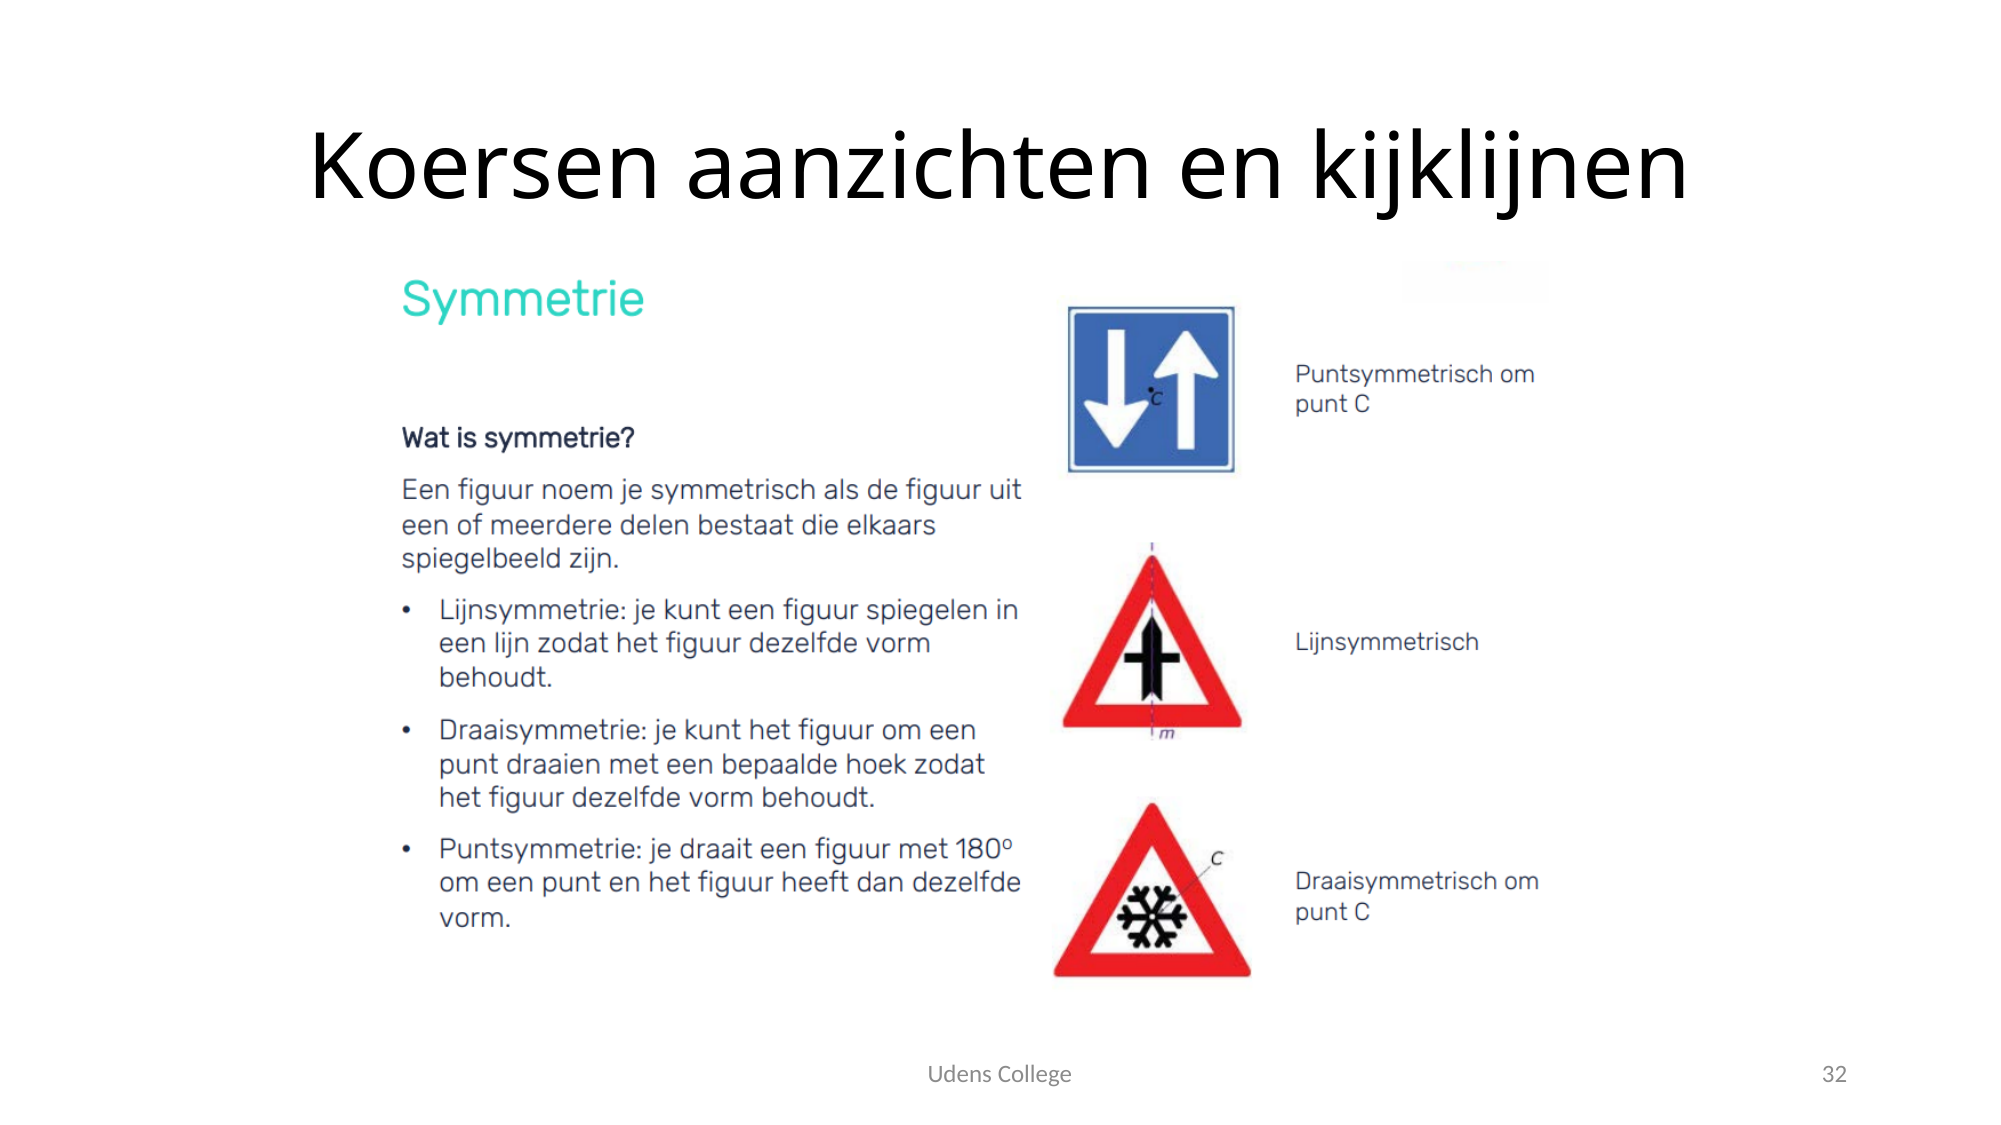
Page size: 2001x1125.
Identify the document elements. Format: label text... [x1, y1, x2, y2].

title Koersen aanzichten en kijklijnen [137, 59, 1863, 278]
slide_number 32 [1412, 1042, 1863, 1103]
footer Udens College [662, 1042, 1338, 1103]
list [393, 261, 1549, 1014]
